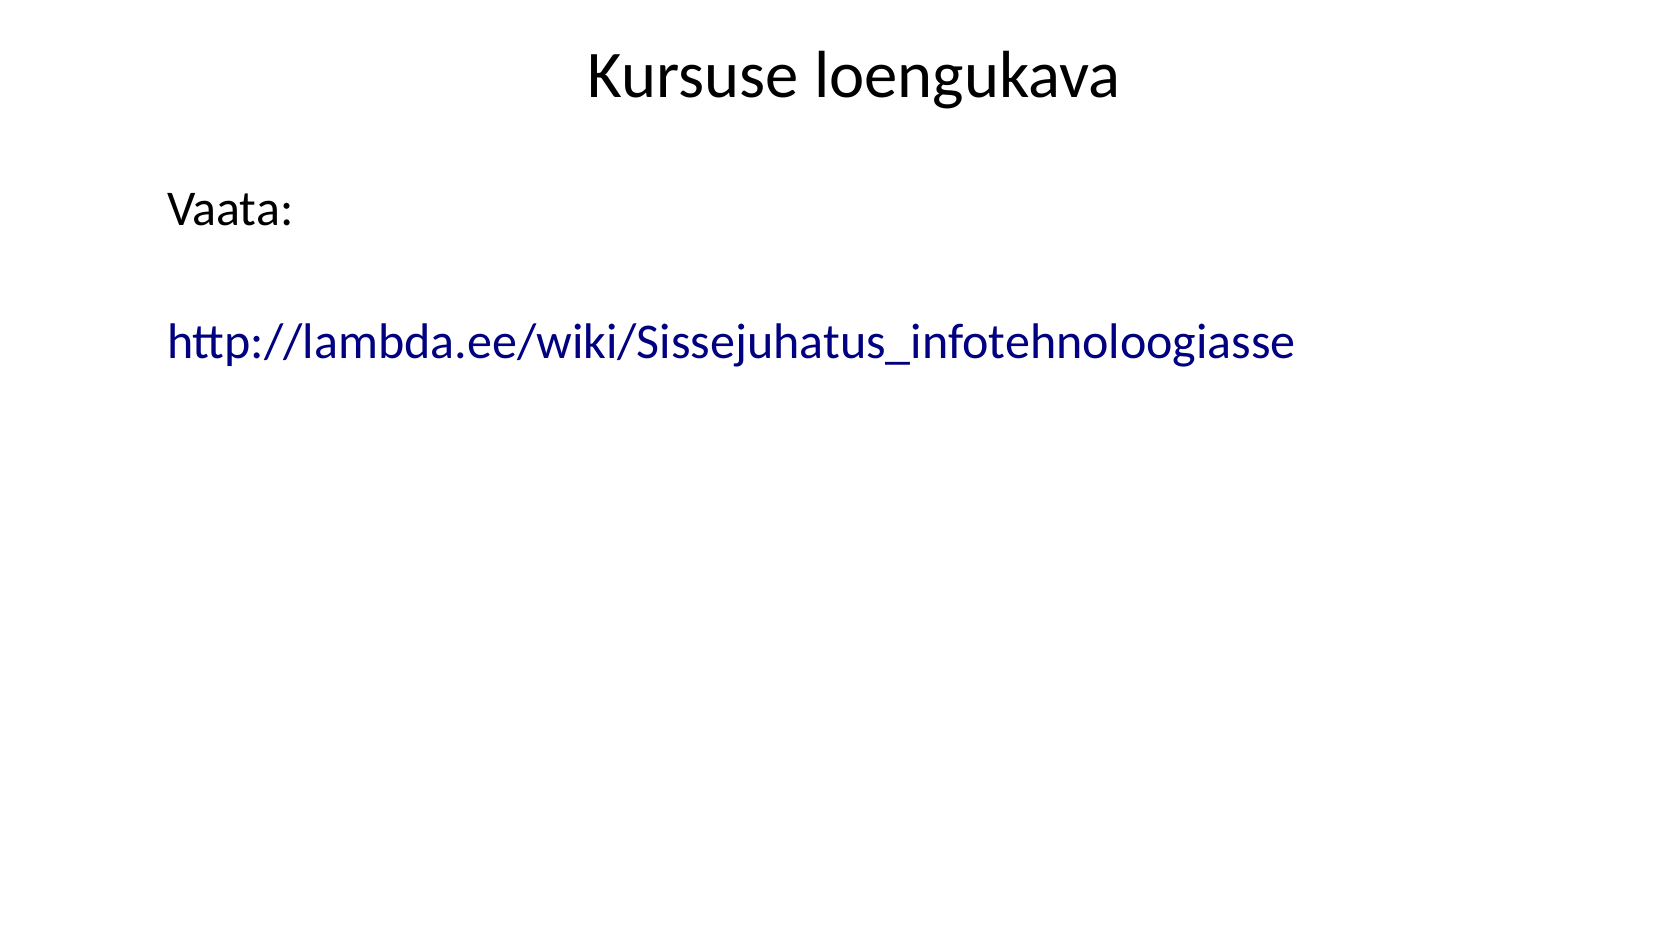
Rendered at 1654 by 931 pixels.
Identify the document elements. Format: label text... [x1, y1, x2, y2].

list Vaata: http://lambda.ee/wiki/Sissejuhatus_infotehnoloogiasse [151, 103, 1571, 931]
title Kursuse loengukava [151, 0, 1557, 83]
